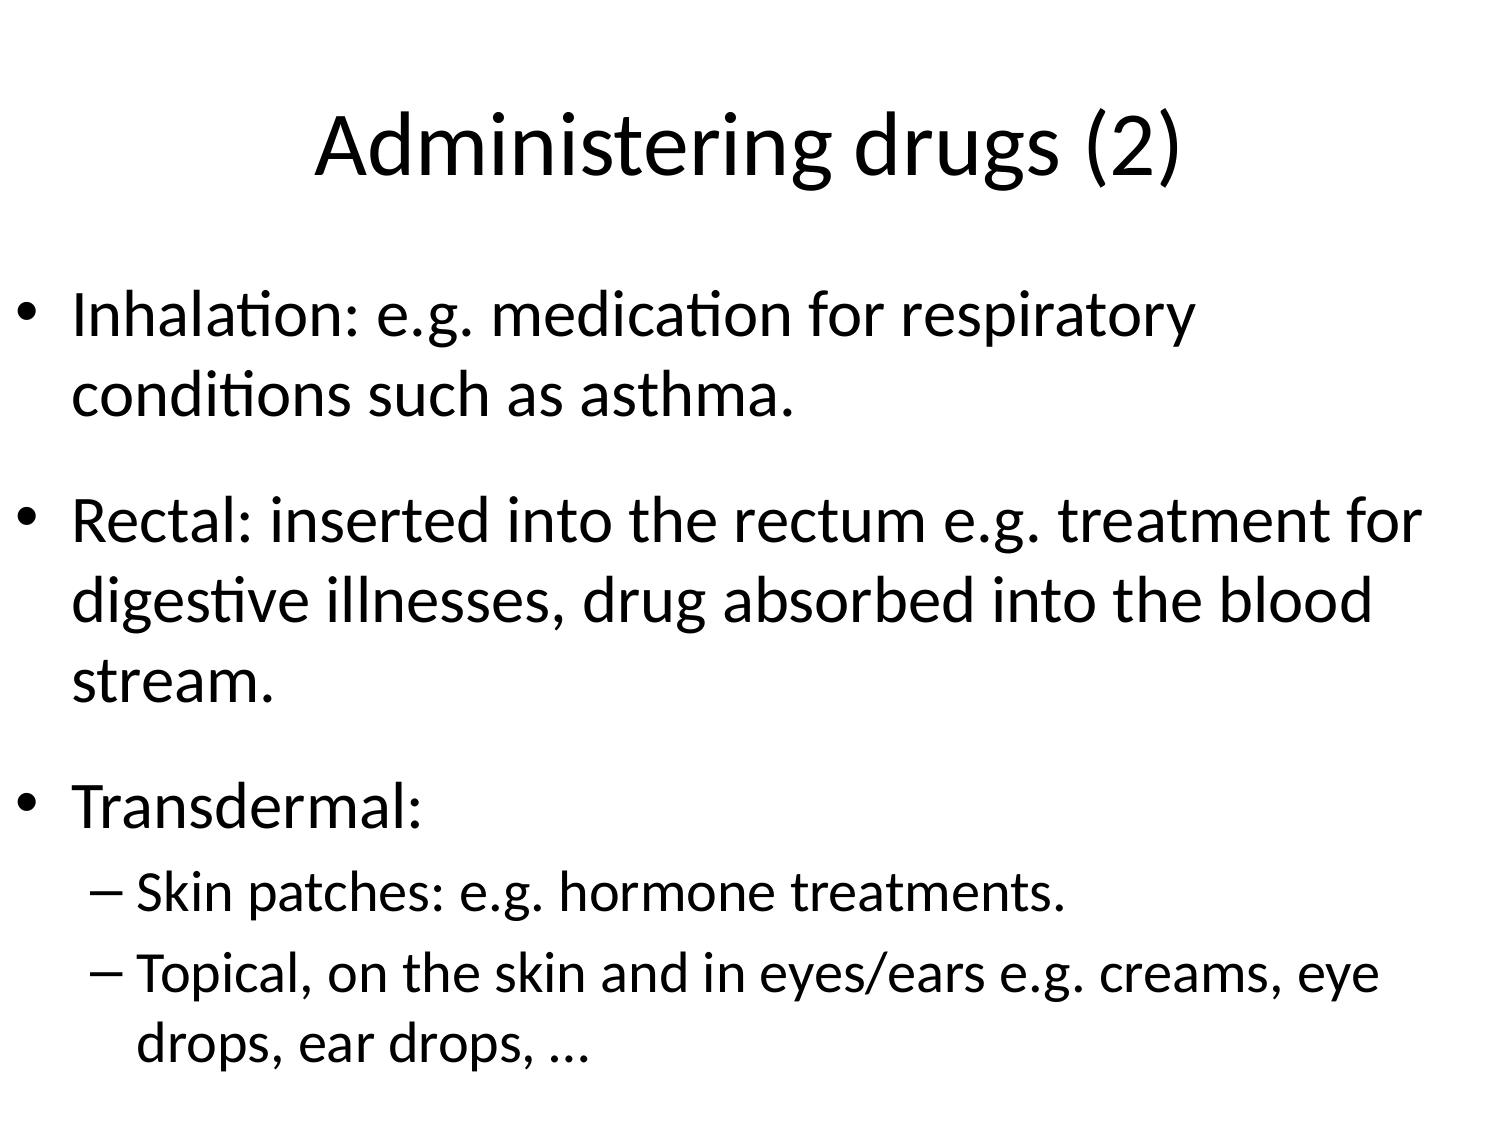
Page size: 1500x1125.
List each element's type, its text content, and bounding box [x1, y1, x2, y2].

title Administering drugs (2) [75, 45, 1425, 233]
list Inhalation: e.g. medication for respiratory conditions such as asthma. Rectal: inserted into the rectum e.g. treatment for digestive illnesses, drug absorbed into the blood stream. Transdermal: Skin patches: e.g. hormone treatments. Topical, on the skin and in eyes/ears e.g. creams, eye drops, ear drops, … [0, 262, 1500, 1088]
